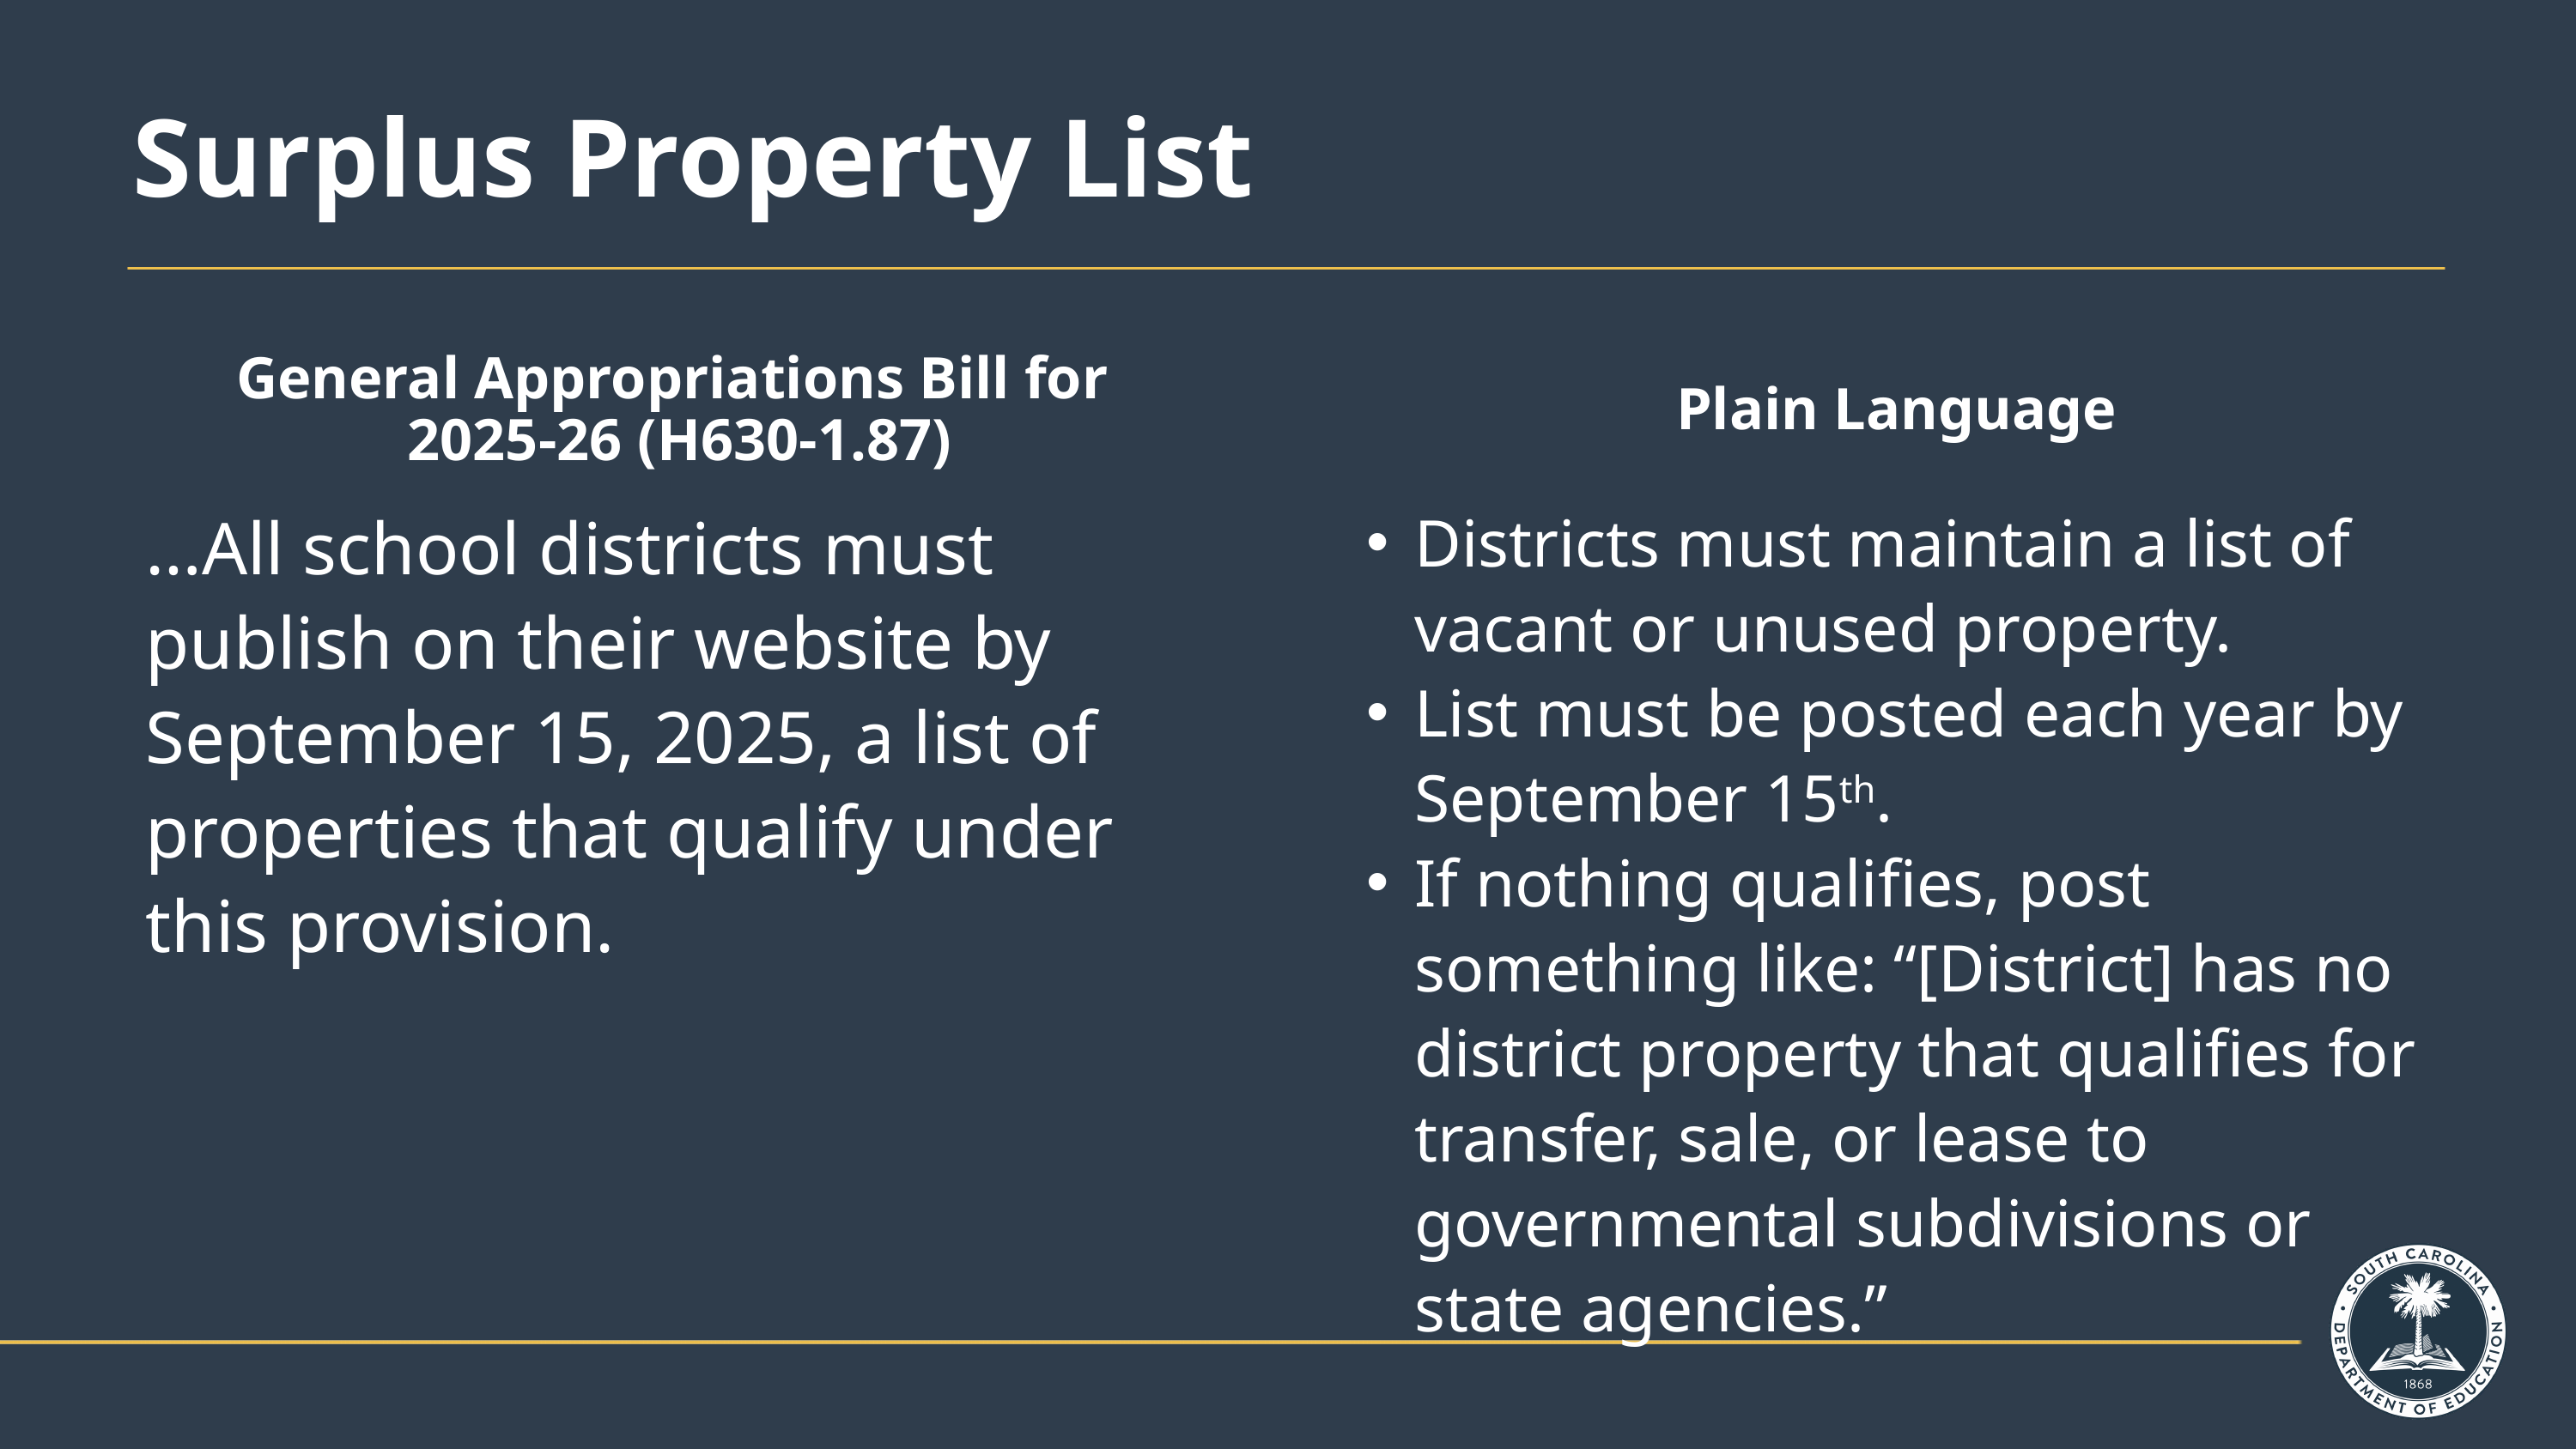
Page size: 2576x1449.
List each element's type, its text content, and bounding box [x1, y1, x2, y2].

list …All school districts must publish on their website by September 15, 2025, a list of properties that qualify under this provision. [132, 488, 1223, 1234]
title Surplus Property List [132, 33, 2450, 276]
picture [2329, 1243, 2507, 1420]
list Plain Language [1349, 334, 2445, 489]
list General Appropriations Bill for 2025-26 (H630-1.87) [135, 334, 1225, 489]
list Districts must maintain a list of vacant or unused property. List must be posted each year by September 15th. If nothing qualifies, post something like: “[District] has no district property that qualifies for transfer, sale, or lease to governmental subdivisions or state agencies.” [1353, 488, 2449, 1234]
